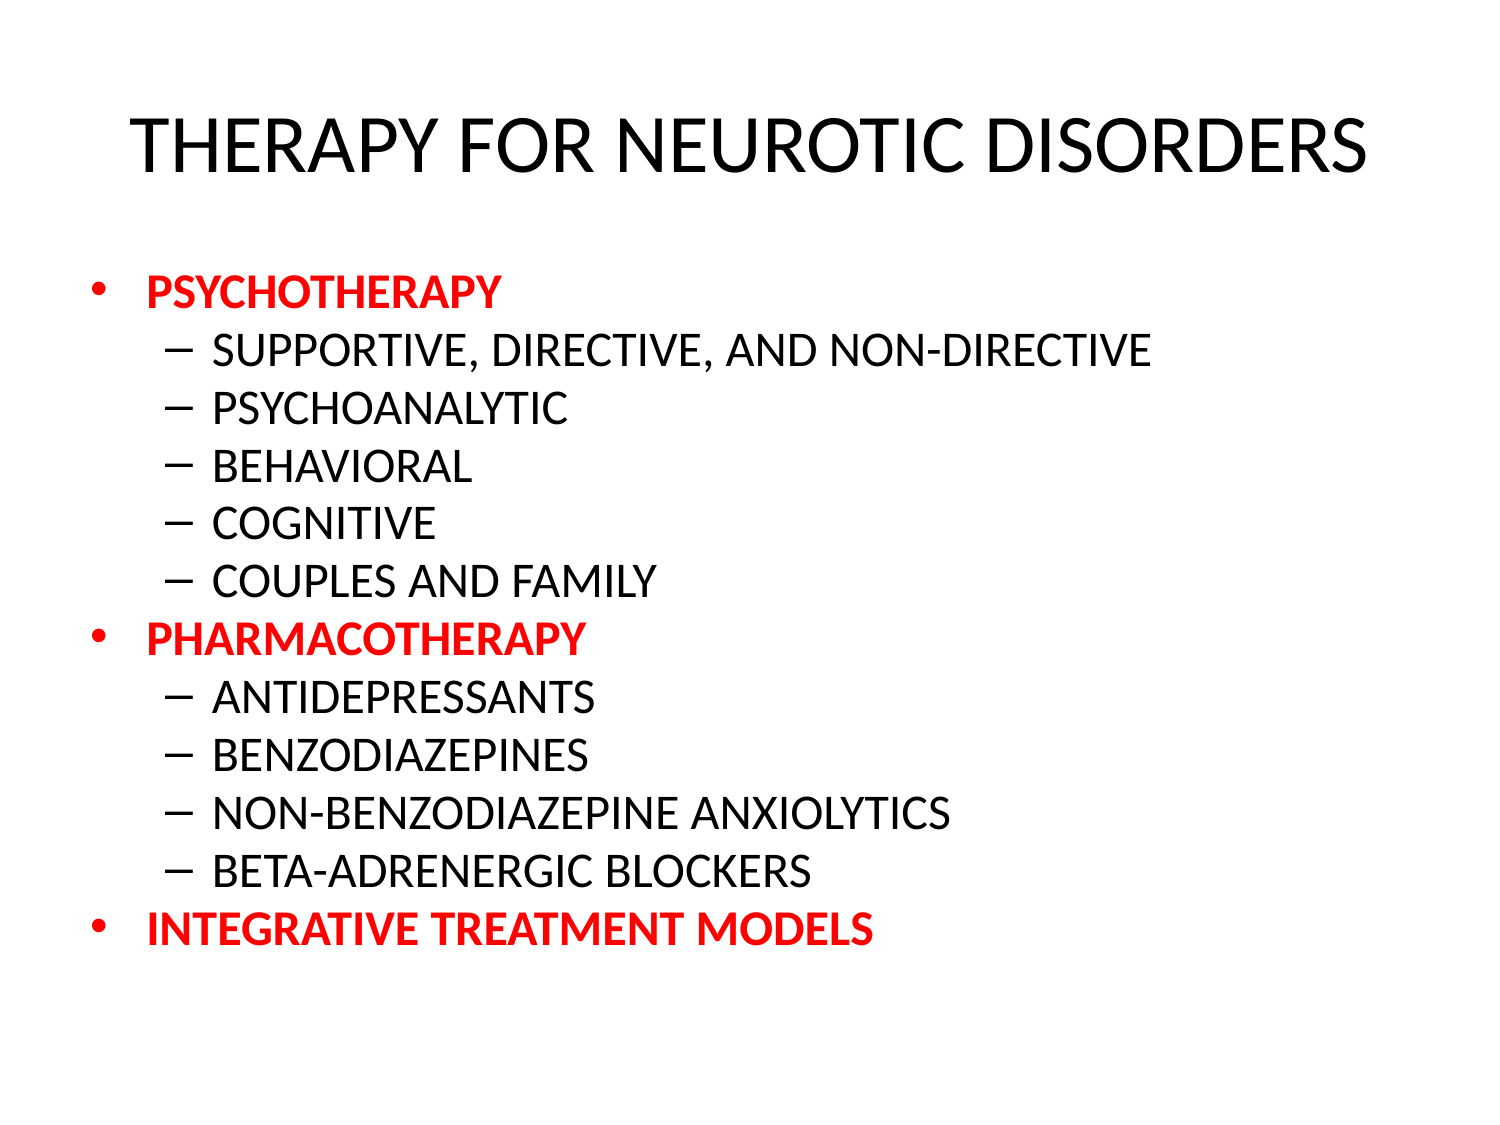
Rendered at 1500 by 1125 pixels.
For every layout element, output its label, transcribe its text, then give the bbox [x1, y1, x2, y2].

list PSYCHOTHERAPY SUPPORTIVE, DIRECTIVE, AND NON-DIRECTIVE PSYCHOANALYTIC BEHAVIORAL COGNITIVE COUPLES AND FAMILY PHARMACOTHERAPY ANTIDEPRESSANTS BENZODIAZEPINES NON-BENZODIAZEPINE ANXIOLYTICS BETA-ADRENERGIC BLOCKERS INTEGRATIVE TREATMENT MODELS [75, 262, 1425, 1088]
title THERAPY FOR NEUROTIC DISORDERS [75, 45, 1425, 233]
